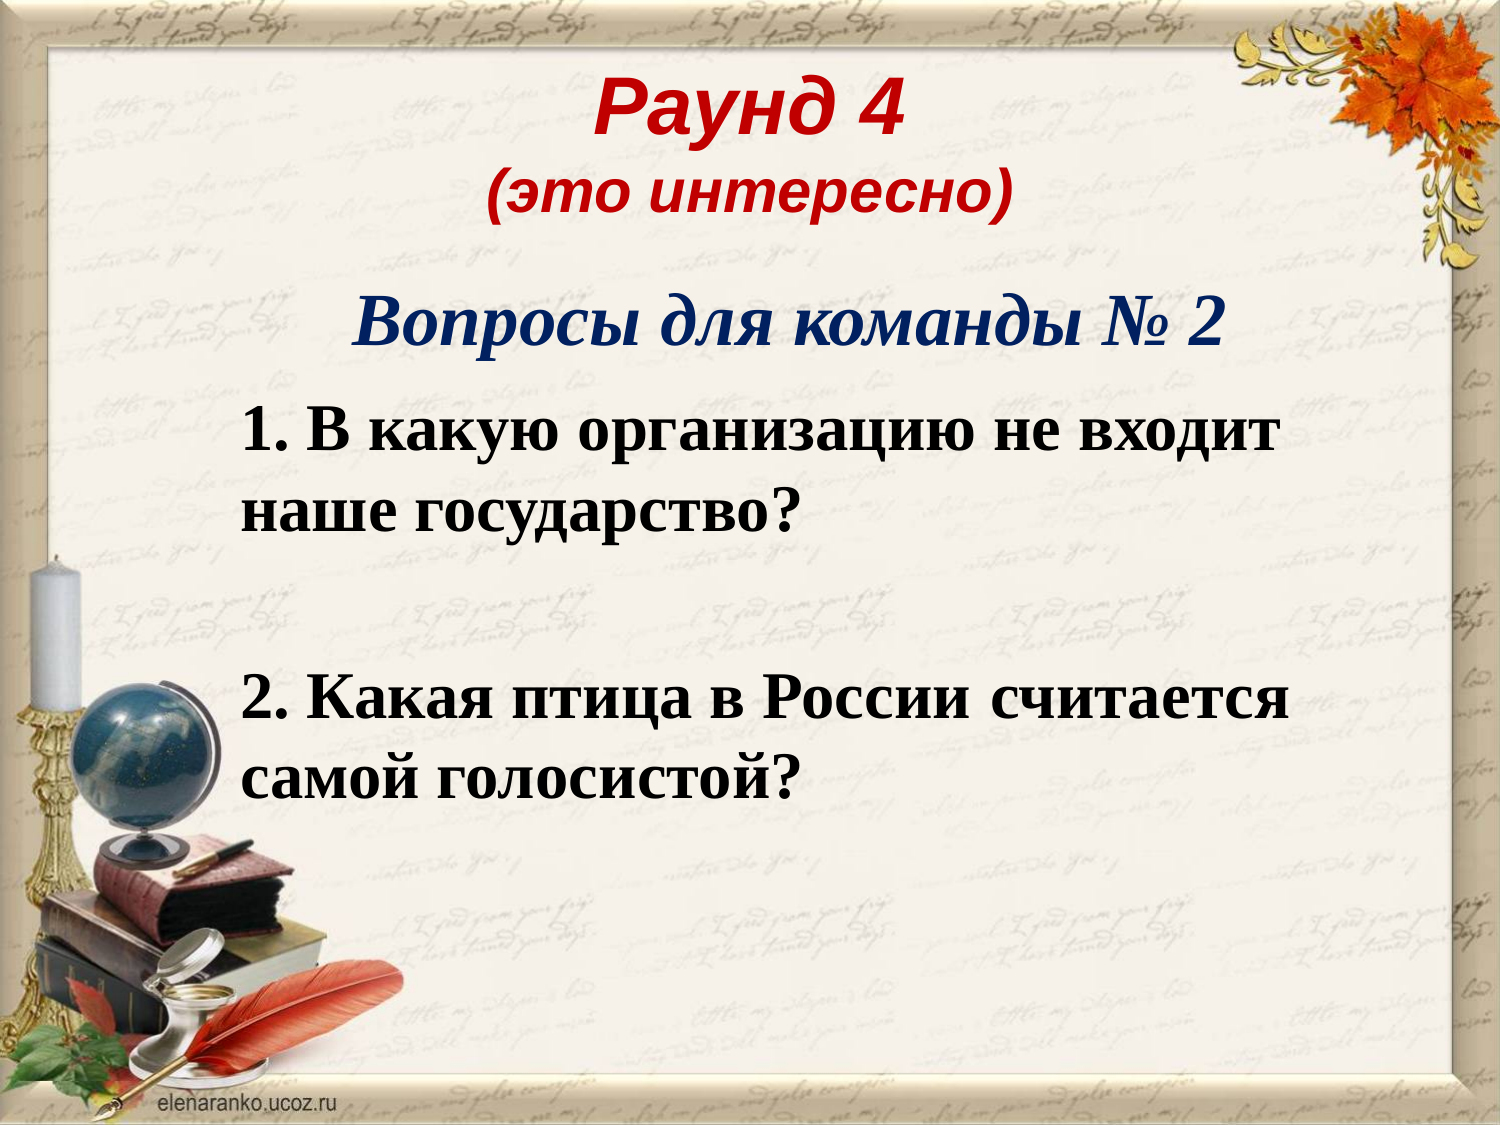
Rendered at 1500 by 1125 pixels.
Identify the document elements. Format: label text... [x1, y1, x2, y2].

picture [0, 0, 1500, 1125]
list Вопросы для команды № 2 1. В какую организацию не входит наше государство? 2. Какая птица в России считается самой голосистой? [75, 262, 1425, 1005]
title Раунд 4 (это интересно) [75, 45, 1425, 233]
